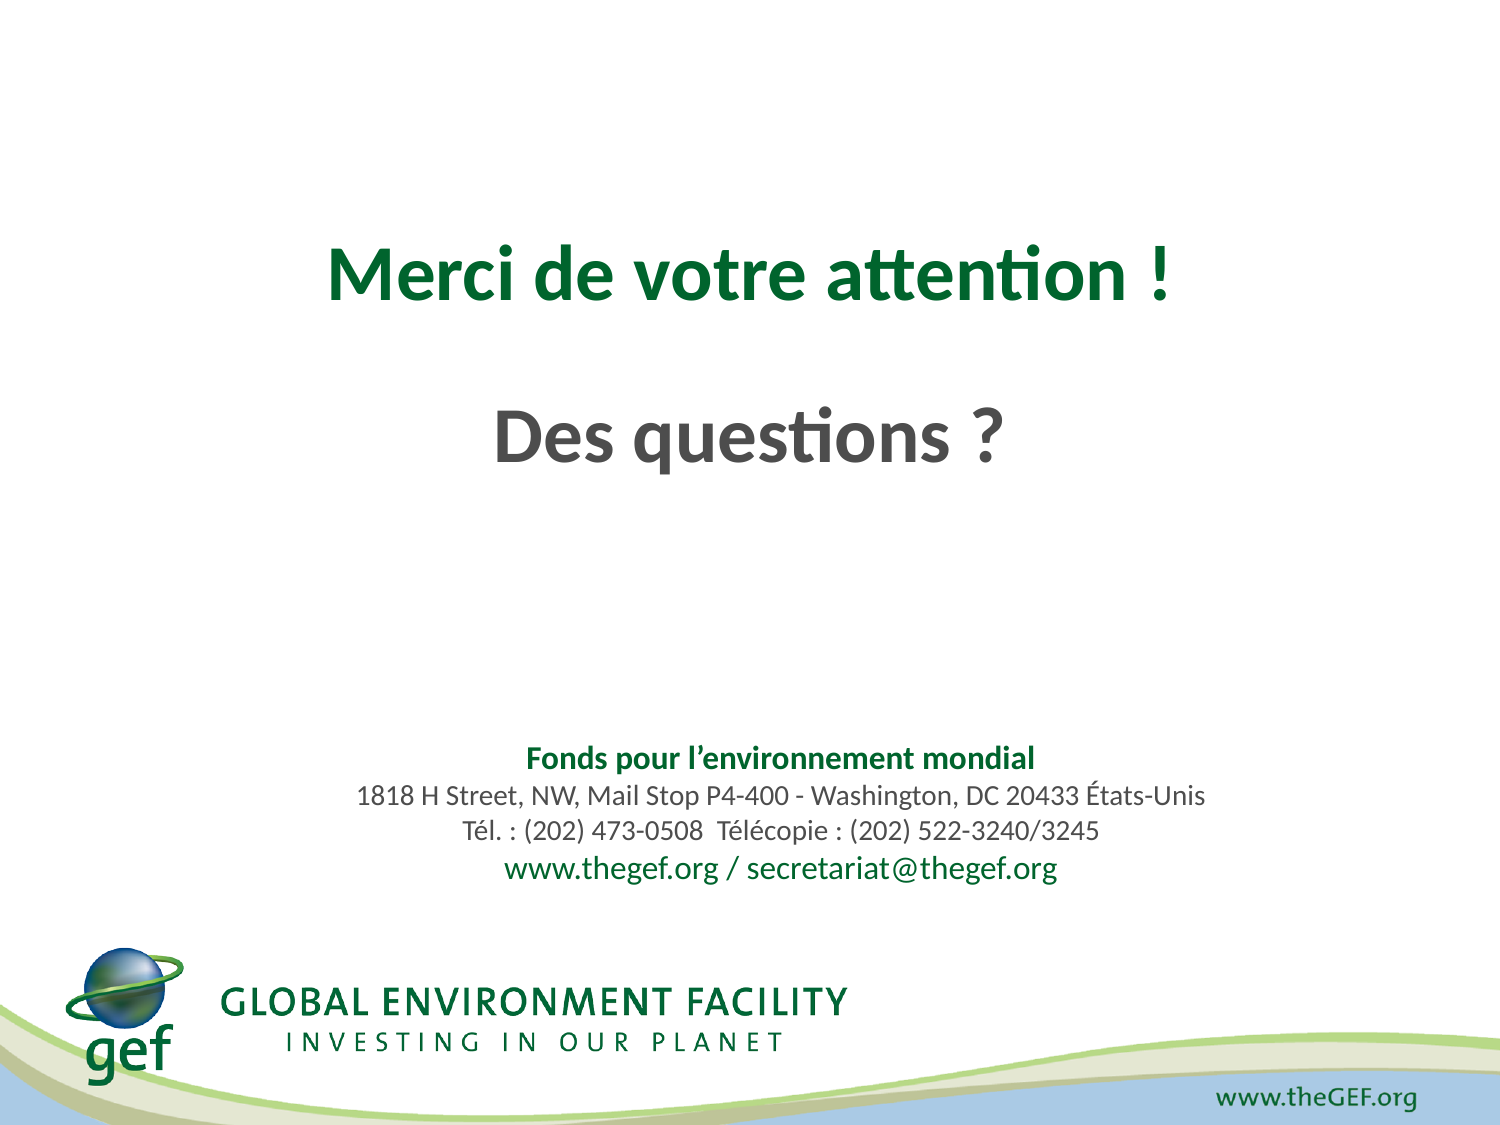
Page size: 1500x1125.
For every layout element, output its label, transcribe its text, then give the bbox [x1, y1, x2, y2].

picture [0, 920, 1500, 1125]
text_box Merci de votre attention ! [0, 212, 1500, 325]
text_box Fonds pour l’environnement mondial 1818 H Street, NW, Mail Stop P4-400 - Washington, DC 20433 États-Unis Tél. : (202) 473-0508 Télécopie : (202) 522-3240/3245 www.thegef.org / secretariat@thegef.org [237, 749, 1325, 913]
text_box Des questions ? [0, 375, 1500, 488]
